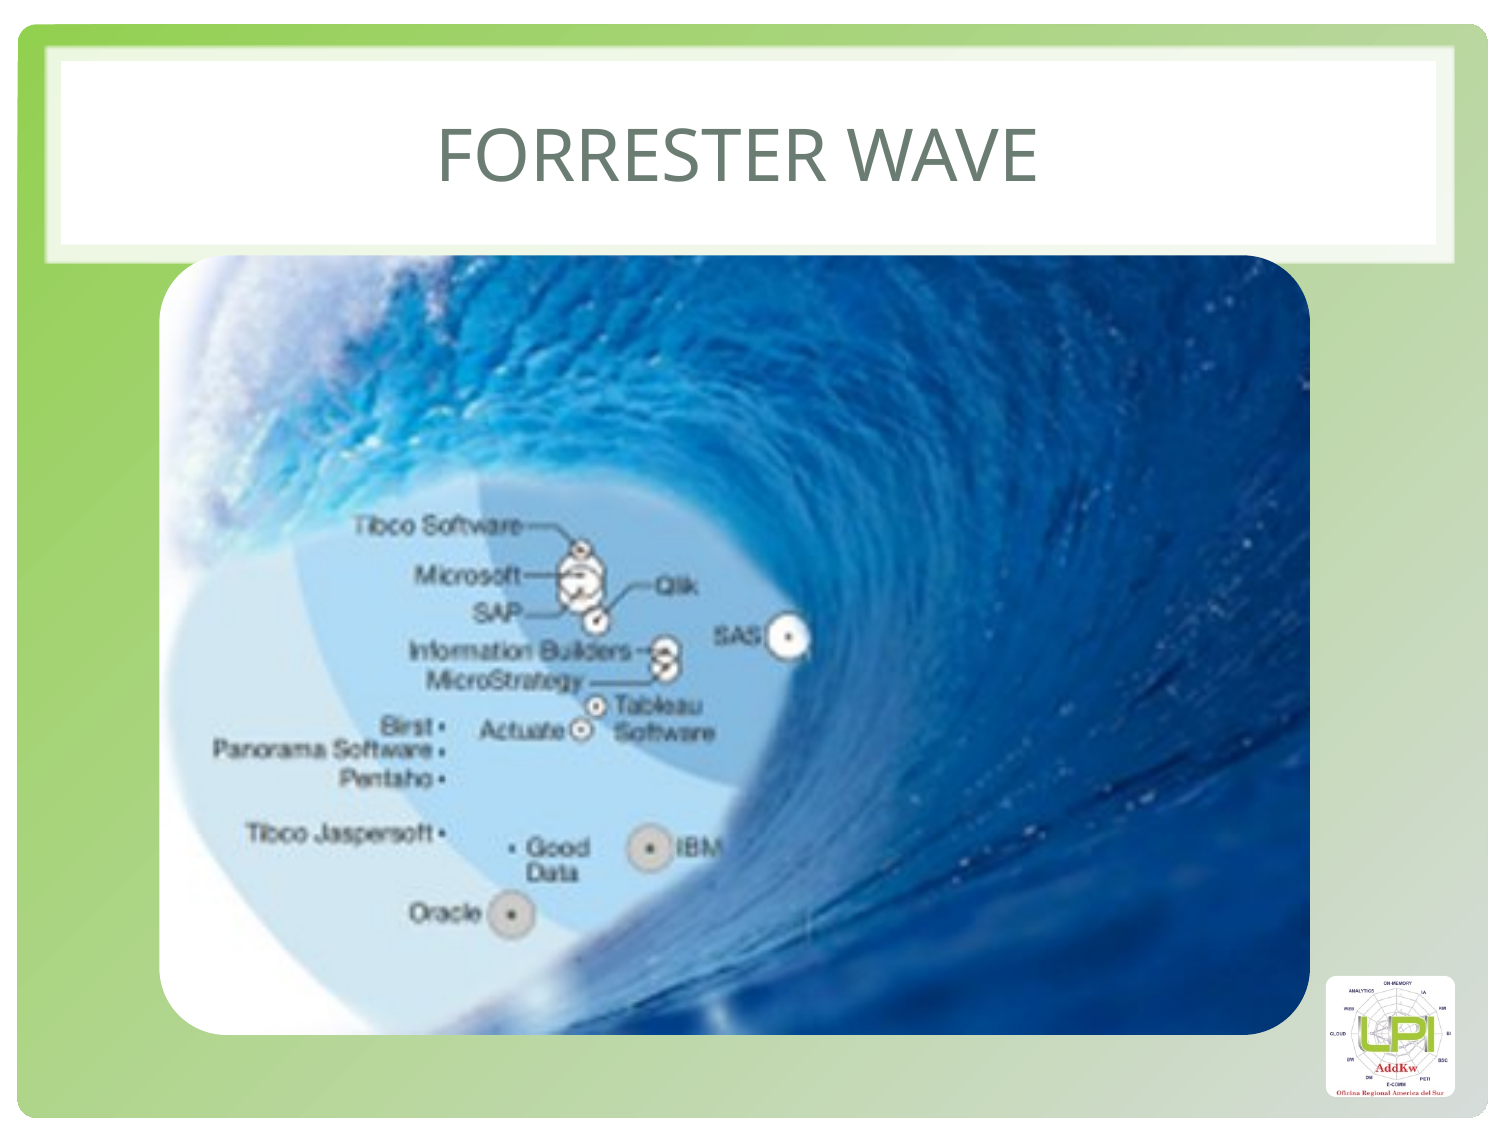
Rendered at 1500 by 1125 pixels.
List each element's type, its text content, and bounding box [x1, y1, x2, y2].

picture [159, 255, 1311, 1036]
title Forrester wave [69, 66, 1425, 238]
picture [1325, 975, 1455, 1097]
